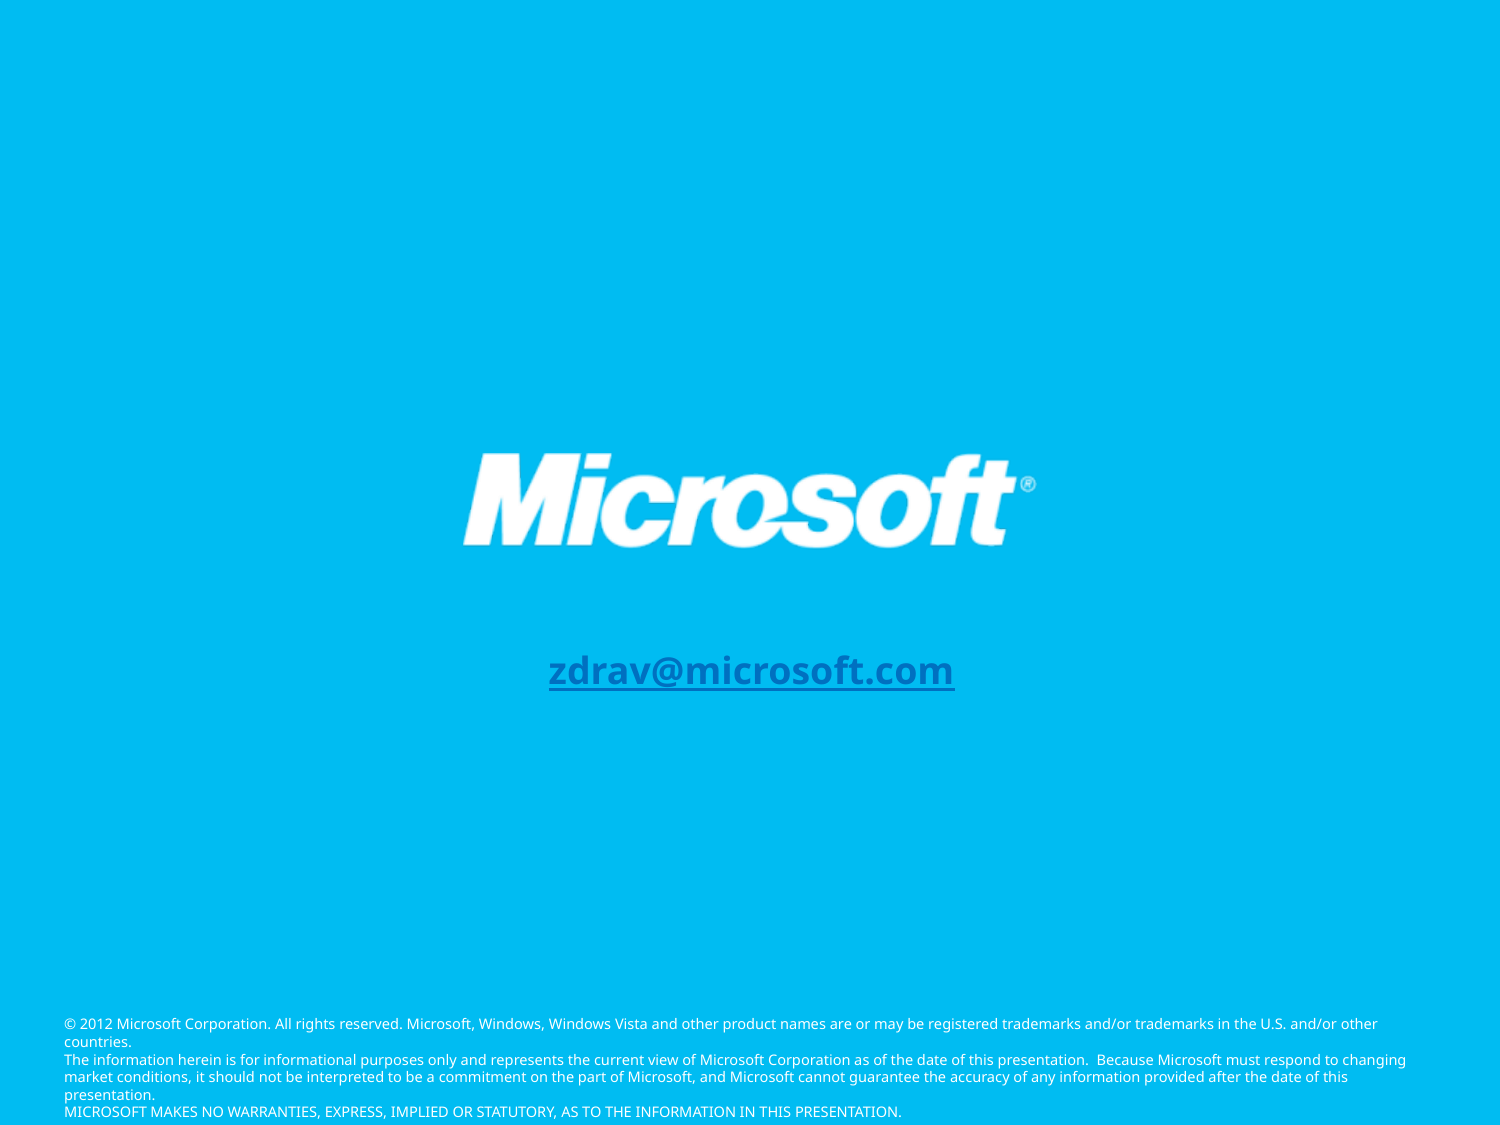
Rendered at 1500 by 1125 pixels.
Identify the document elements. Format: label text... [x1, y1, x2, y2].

picture [464, 454, 581, 545]
text_box © 2012 Microsoft Corporation. All rights reserved. Microsoft, Windows, Windows Vista and other product names are or may be registered trademarks and/or trademarks in the U.S. and/or other countries. The information herein is for informational purposes only and represents the current view of Microsoft Corporation as of the date of this presentation. Because Microsoft must respond to changing market conditions, it should not be interpreted to be a commitment on the part of Microsoft, and Microsoft cannot guarantee the accuracy of any information provided after the date of this presentation. MICROSOFT MAKES NO WARRANTIES, EXPRESS, IMPLIED OR STATUTORY, AS TO THE INFORMATION IN THIS PRESENTATION. [64, 1015, 1439, 1121]
picture [567, 454, 1017, 548]
picture [1021, 476, 1036, 492]
picture [584, 454, 611, 469]
text_box zdrav@microsoft.com [533, 640, 970, 706]
